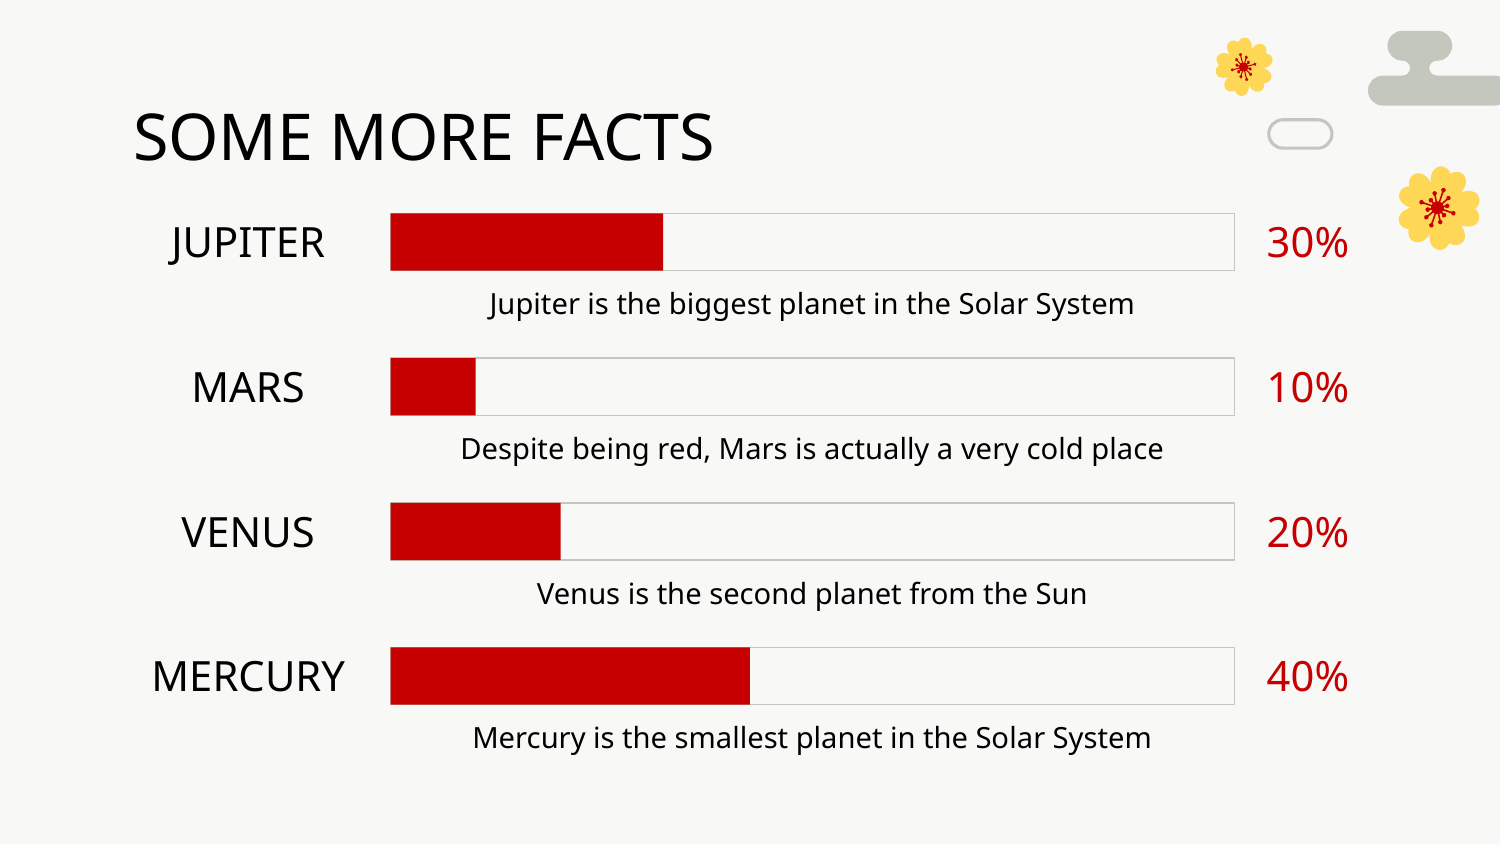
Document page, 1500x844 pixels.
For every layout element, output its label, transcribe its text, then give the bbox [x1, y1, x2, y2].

text_box JUPITER [118, 213, 379, 269]
text_box [1268, 119, 1332, 149]
text_box 10% [1234, 358, 1382, 414]
text_box MERCURY [118, 647, 379, 703]
text_box MARS [118, 358, 379, 414]
text_box [390, 213, 664, 271]
text_box Jupiter is the biggest planet in the Solar System [390, 271, 1235, 339]
text_box [561, 502, 1235, 561]
text_box [476, 358, 1235, 416]
text_box 40% [1234, 647, 1382, 703]
text_box [664, 213, 1235, 271]
text_box [390, 647, 750, 705]
text_box [750, 647, 1235, 705]
text_box Mercury is the smallest planet in the Solar System [390, 705, 1235, 773]
text_box VENUS [118, 502, 379, 559]
title SOME MORE FACTS [118, 88, 1382, 182]
text_box [390, 502, 561, 561]
text_box [390, 358, 476, 416]
text_box Venus is the second planet from the Sun [390, 561, 1235, 628]
text_box 30% [1234, 213, 1382, 269]
text_box 20% [1234, 502, 1382, 559]
text_box Despite being red, Mars is actually a very cold place [390, 416, 1235, 484]
